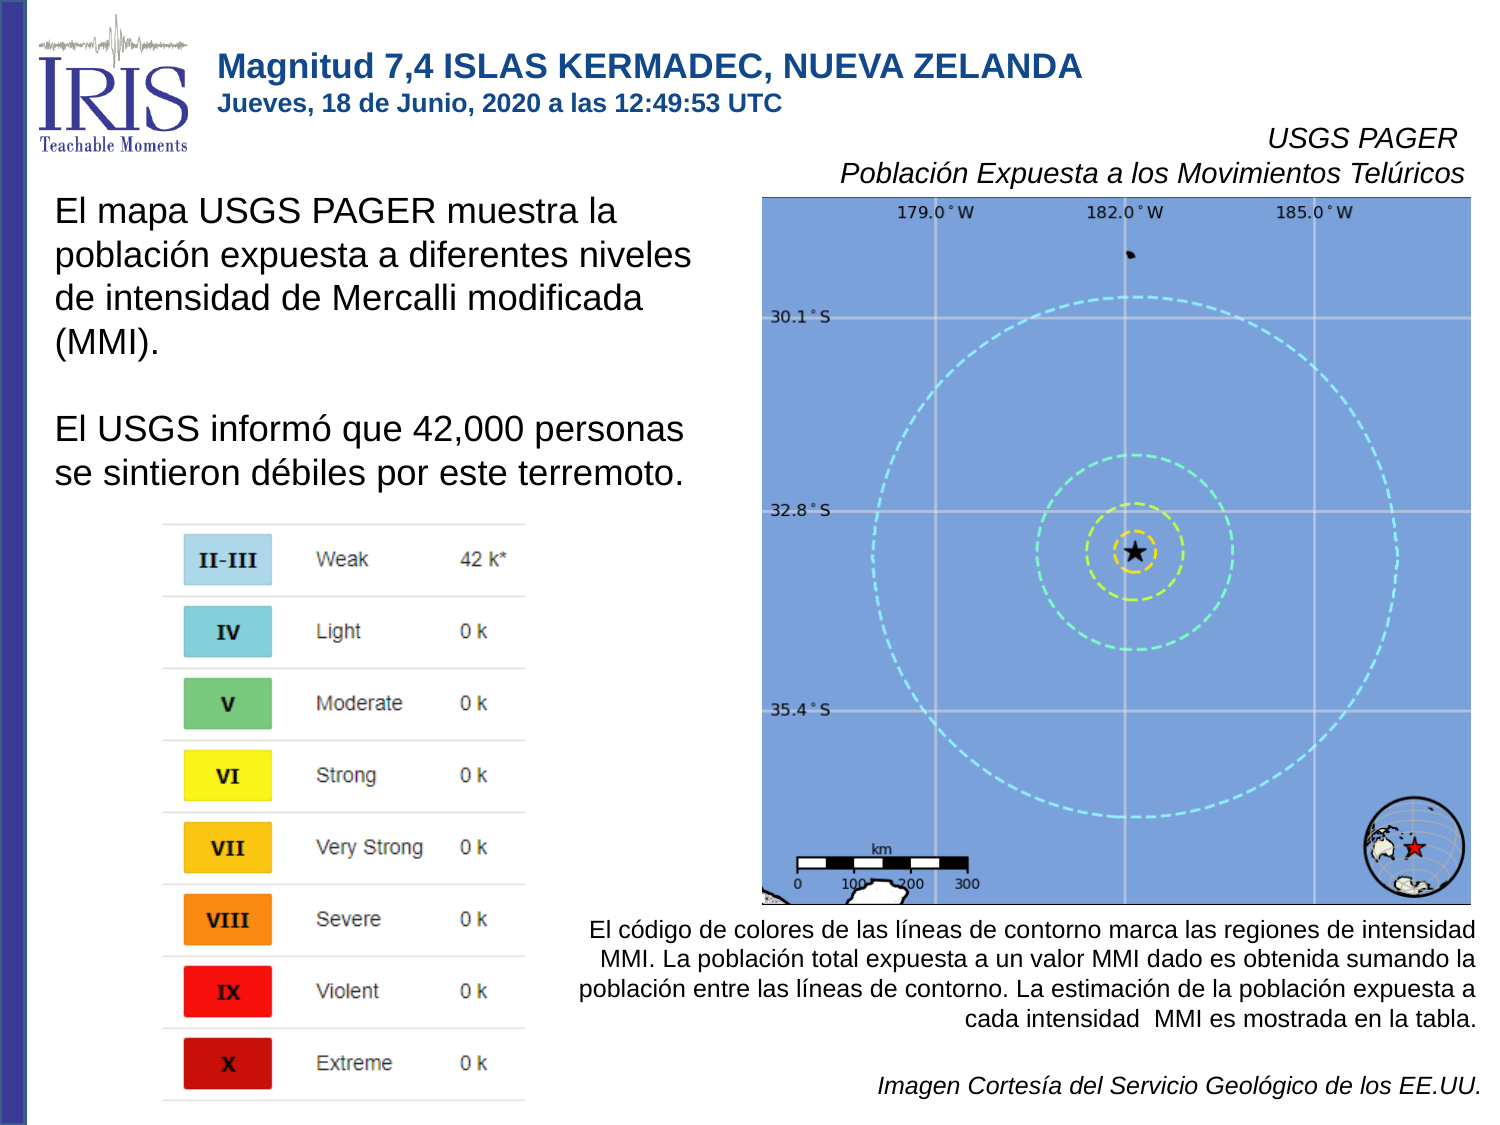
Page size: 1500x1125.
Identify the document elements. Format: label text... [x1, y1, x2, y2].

text_box USGS PAGER Población Expuesta a los Movimientos Telúricos [774, 112, 1482, 198]
picture [39, 12, 188, 165]
text_box El código de colores de las líneas de contorno marca las regiones de intensidad MMI. La población total expuesta a un valor MMI dado es obtenida sumando la población entre las líneas de contorno. La estimación de la población expuesta a cada intensidad MMI es mostrada en la tabla. [546, 905, 1493, 1041]
text_box Magnitud 7,4 ISLAS KERMADEC, NUEVA ZELANDA Jueves, 18 de Junio, 2020 a las 12:49:53 UTC [202, 0, 1499, 125]
picture [762, 196, 1471, 905]
picture [162, 517, 526, 1113]
text_box El mapa USGS PAGER muestra la población expuesta a diferentes niveles de intensidad de Mercalli modificada (MMI). El USGS informó que 42,000 personas se sintieron débiles por este terremoto. [39, 179, 748, 501]
text_box Imagen Cortesía del Servicio Geológico de los EE.UU. [862, 1061, 1500, 1107]
text_box [0, 0, 27, 1125]
